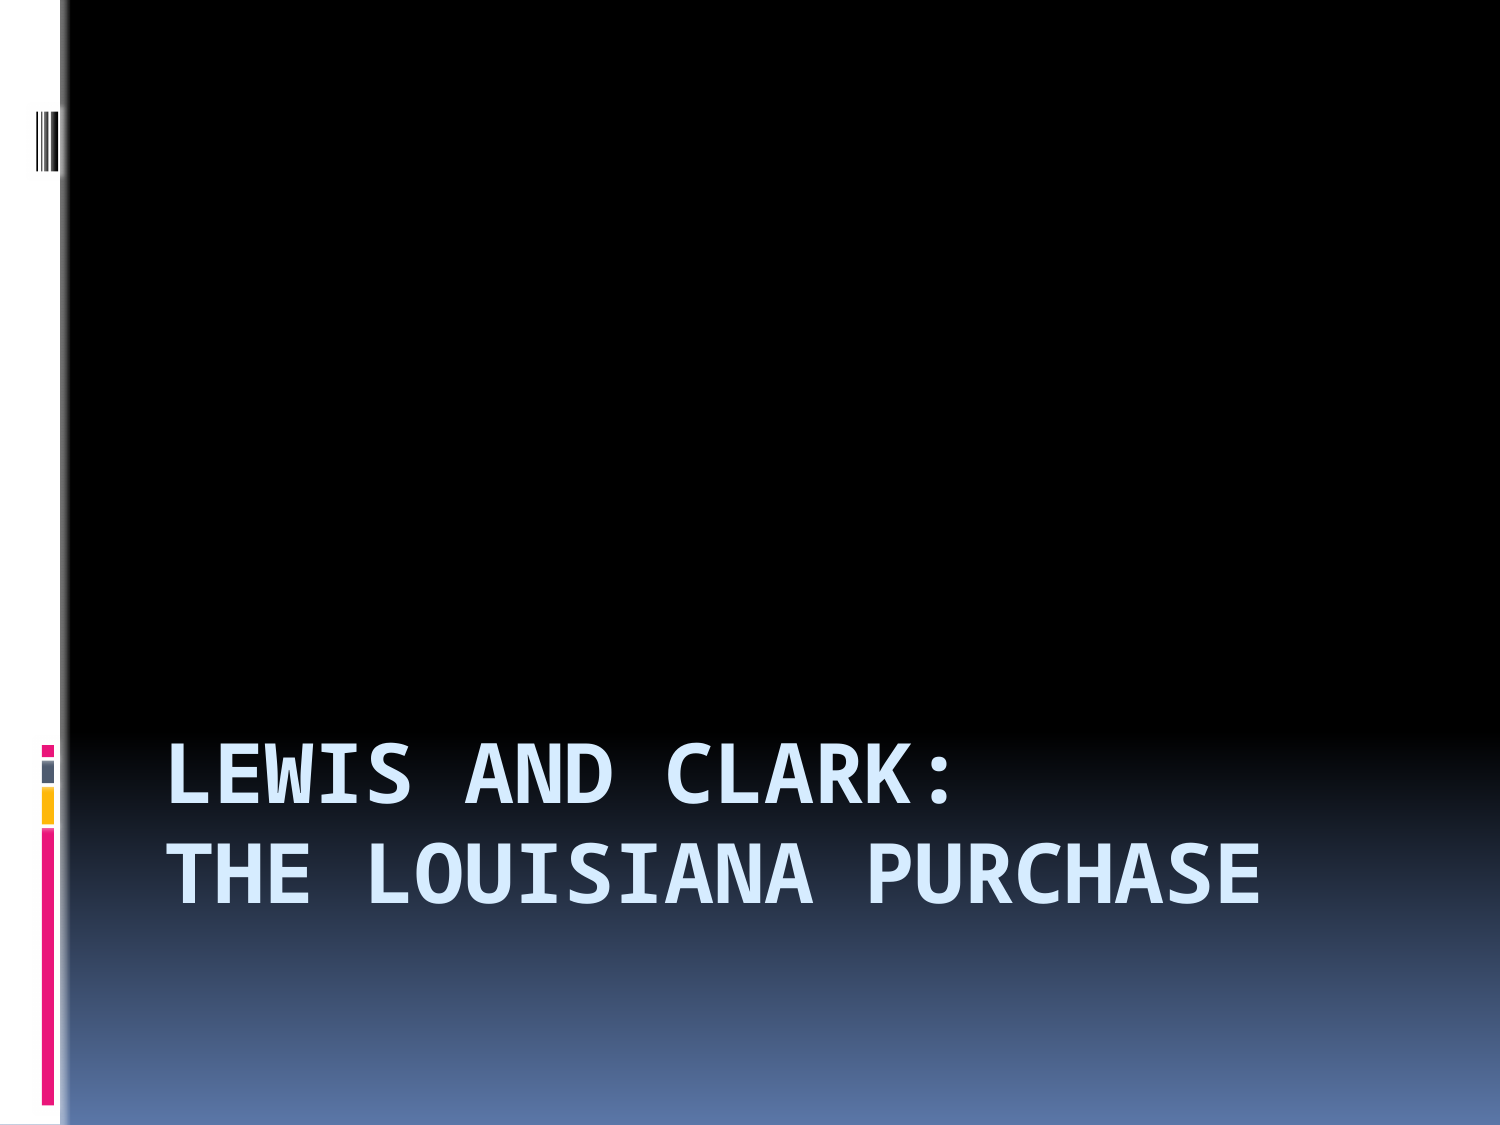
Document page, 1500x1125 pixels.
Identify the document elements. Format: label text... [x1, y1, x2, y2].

title Lewis and Clark: The Louisiana Purchase [150, 712, 1425, 1037]
